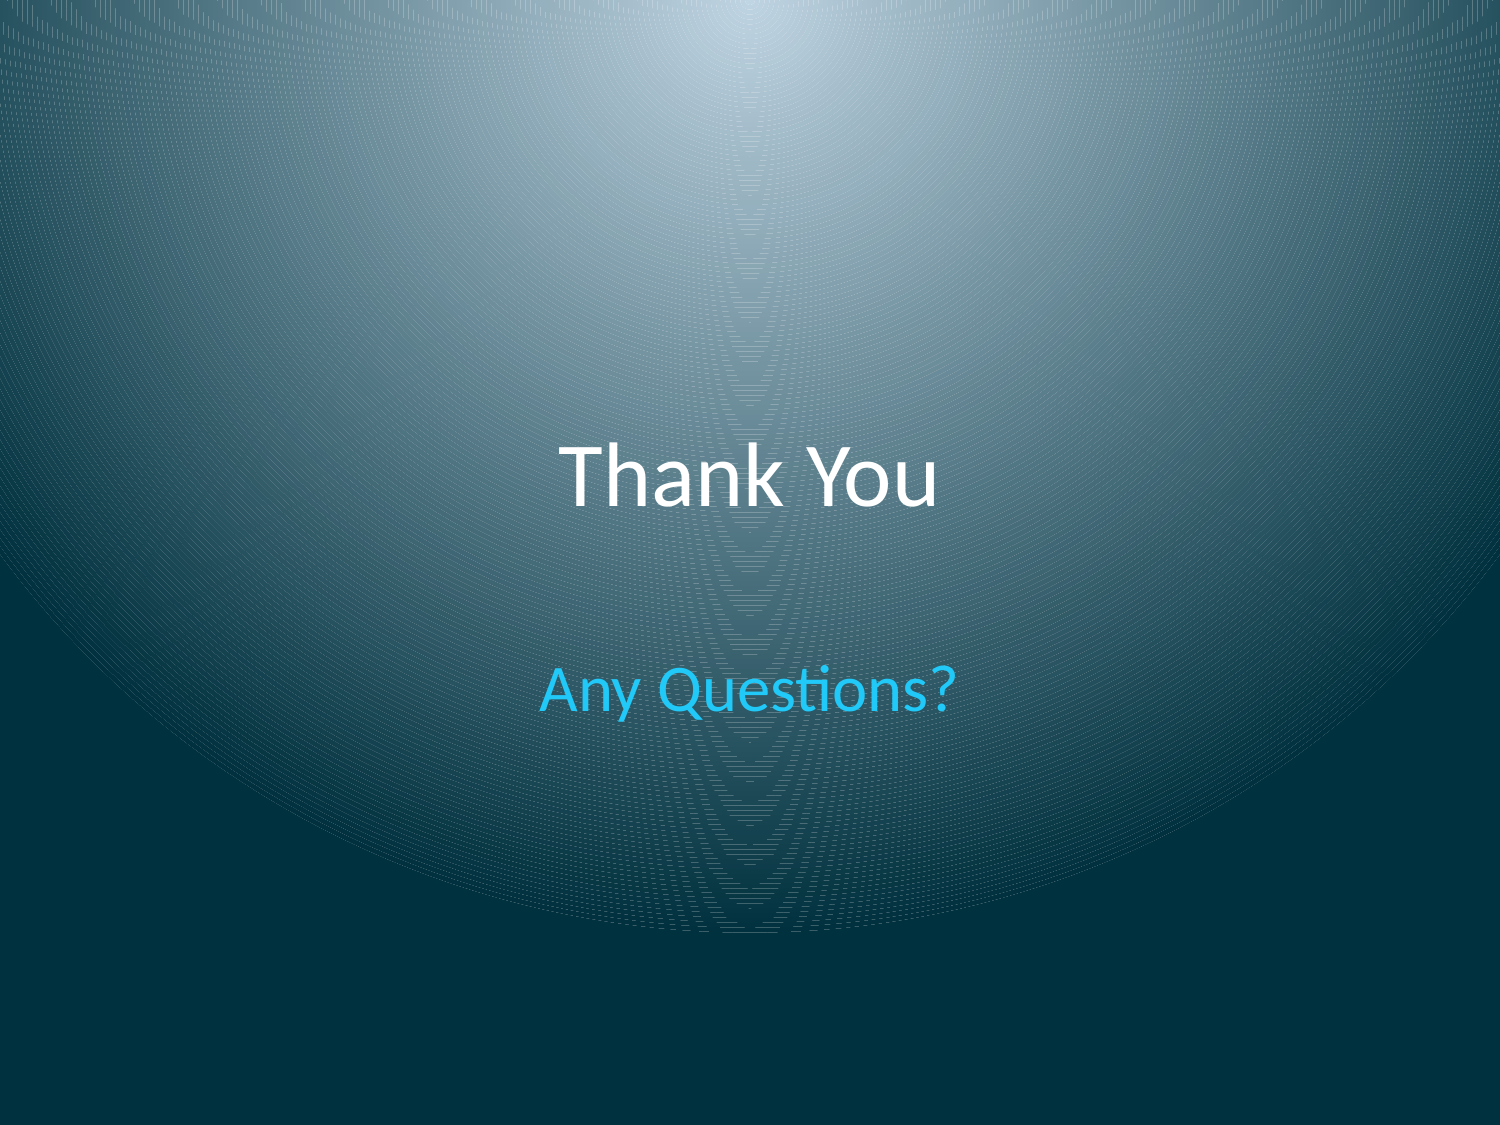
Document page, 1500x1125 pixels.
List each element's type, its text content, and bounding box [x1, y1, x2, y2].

subtitle Any Questions? [225, 637, 1275, 925]
title Thank You [112, 349, 1388, 591]
